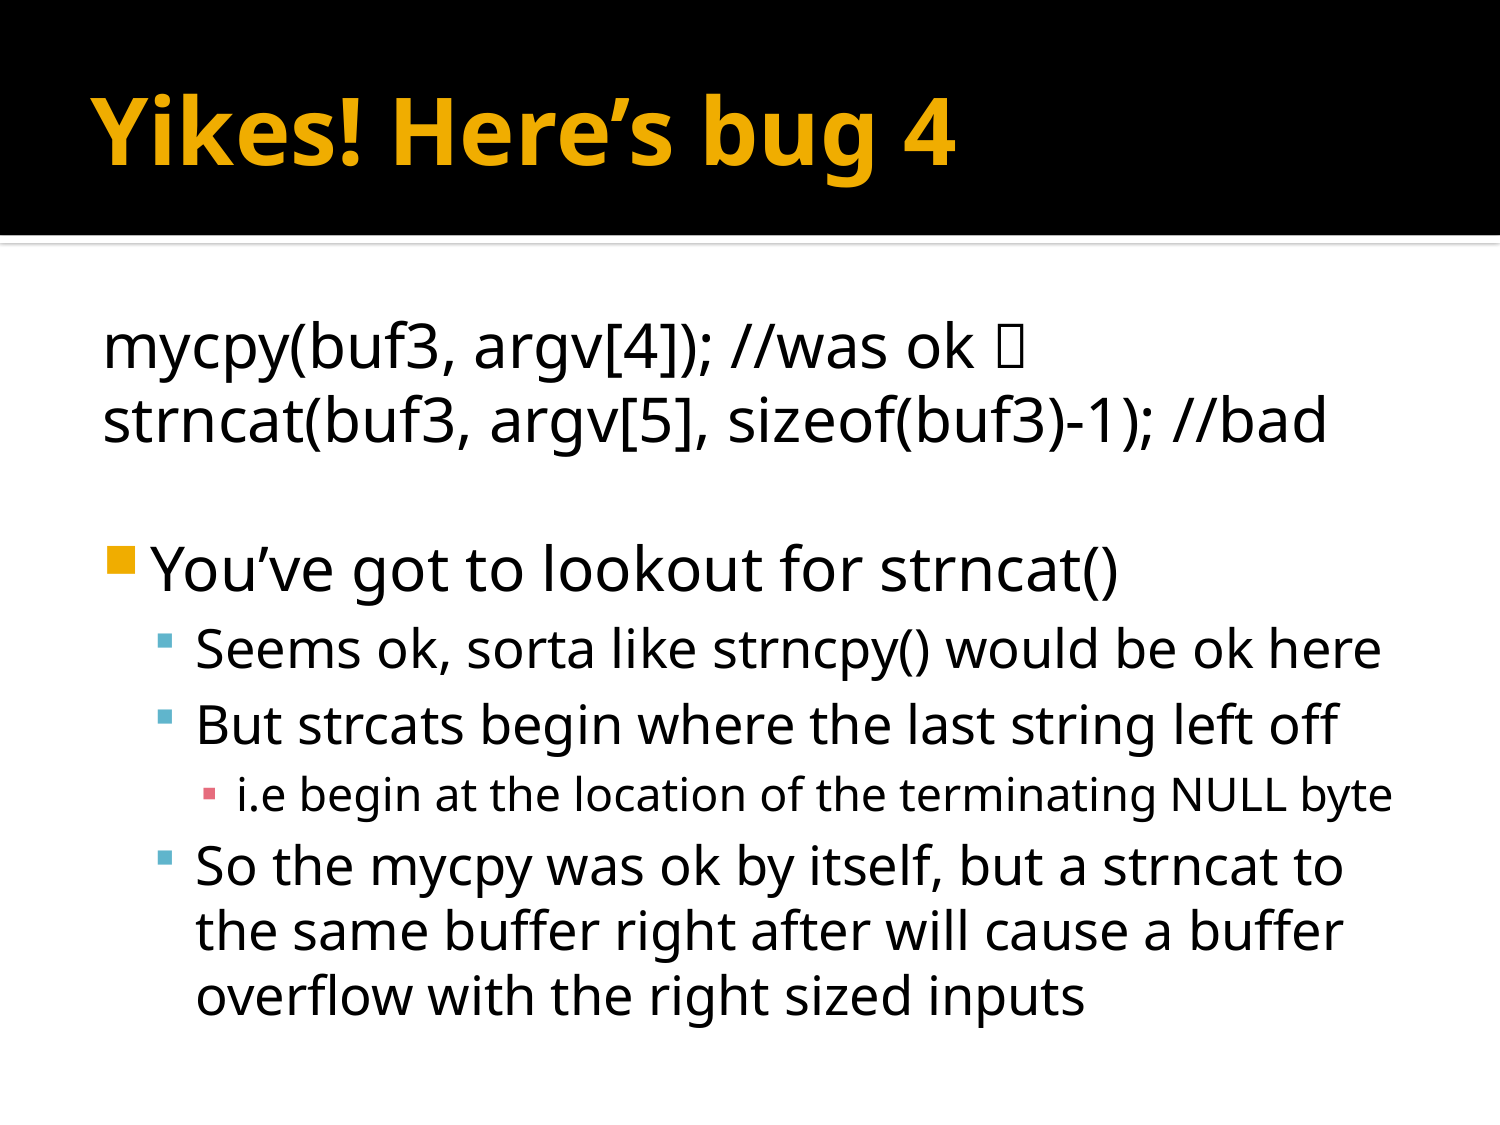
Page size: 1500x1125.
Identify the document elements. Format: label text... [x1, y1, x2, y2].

title Yikes! Here’s bug 4 [75, 25, 1425, 231]
list mycpy(buf3, argv[4]); //was ok  strncat(buf3, argv[5], sizeof(buf3)-1); //bad You’ve got to lookout for strncat() Seems ok, sorta like strncpy() would be ok here But strcats begin where the last string left off i.e begin at the location of the terminating NULL byte So the mycpy was ok by itself, but a strncat to the same buffer right after will cause a buffer overflow with the right sized inputs [75, 291, 1425, 1050]
